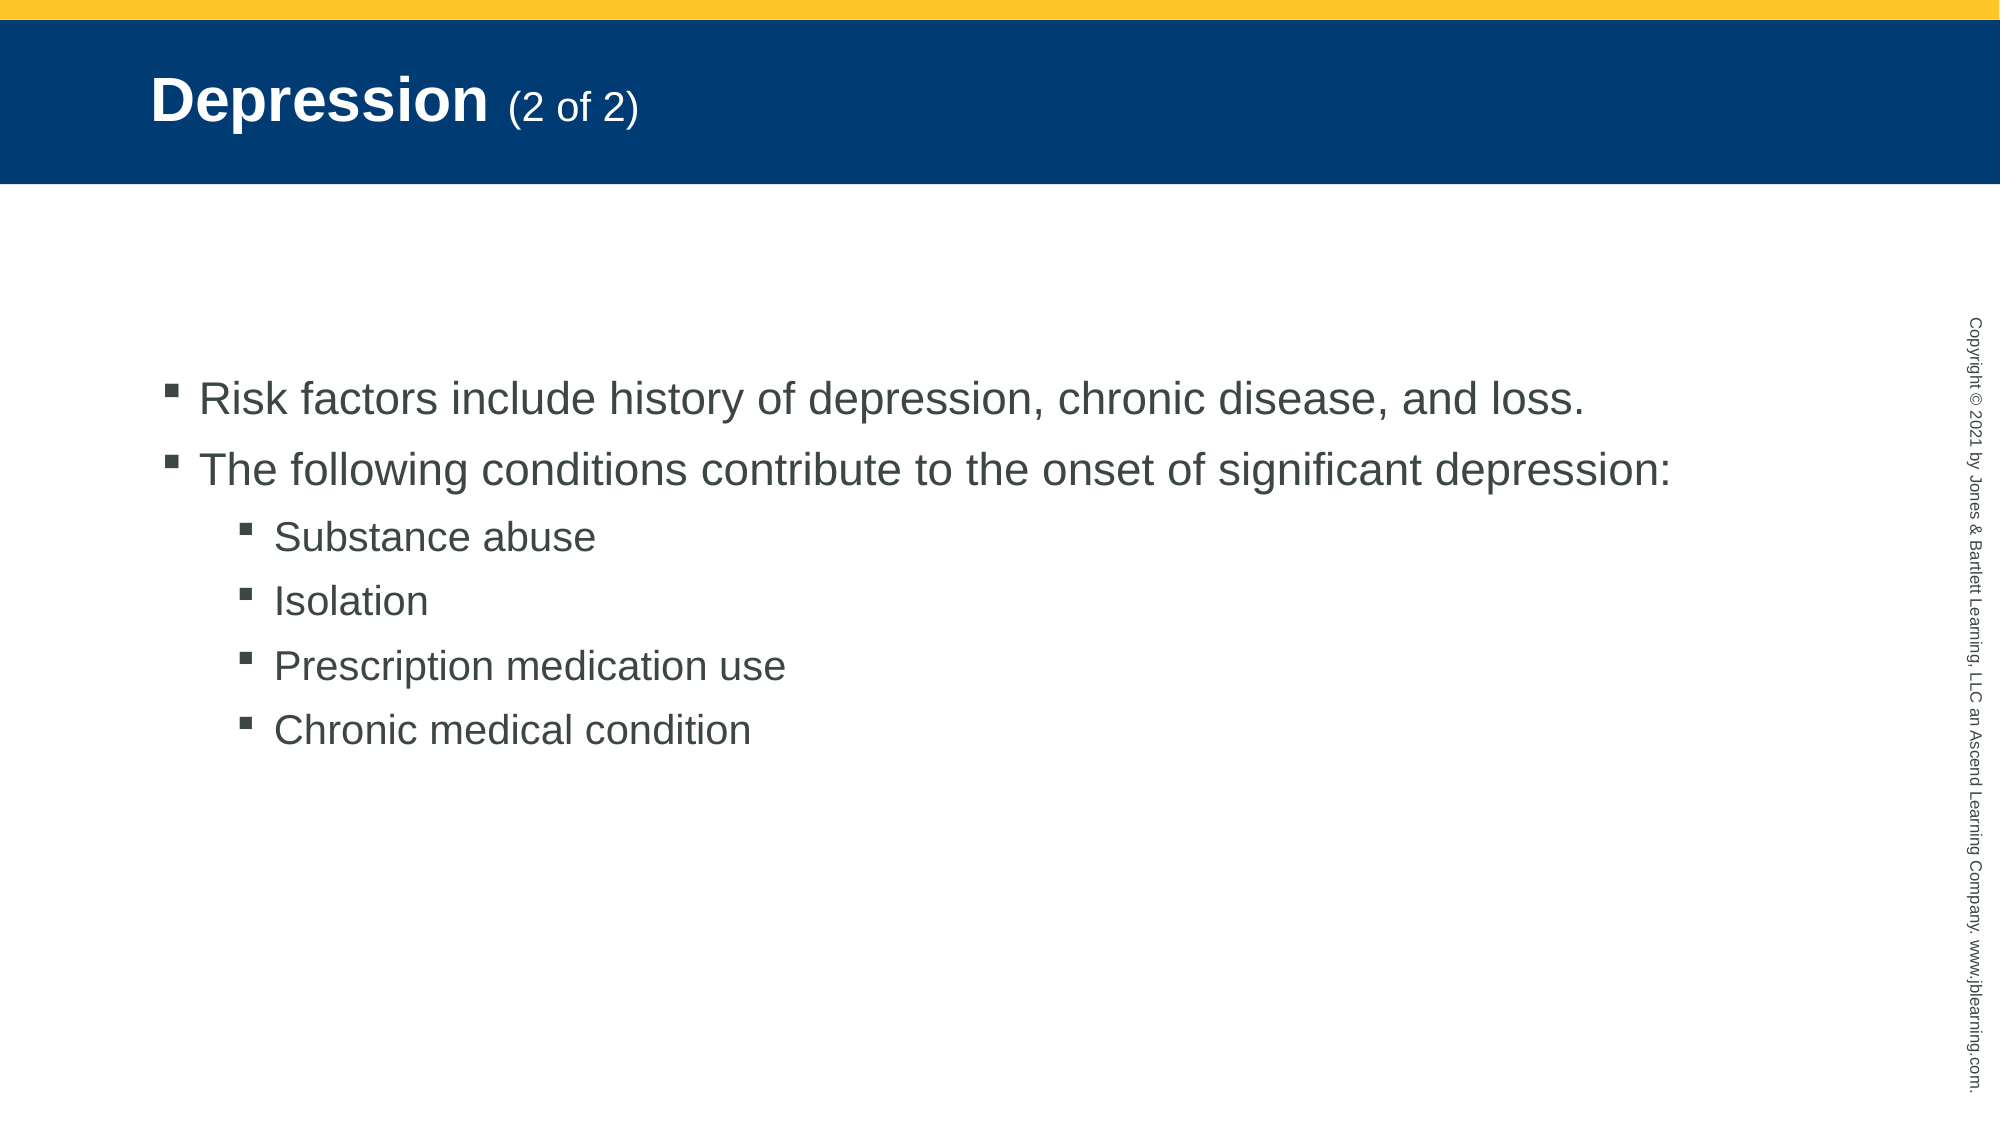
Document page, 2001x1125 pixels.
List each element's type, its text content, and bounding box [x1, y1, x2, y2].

list Risk factors include history of depression, chronic disease, and loss. The following conditions contribute to the onset of significant depression: Substance abuse Isolation Prescription medication use Chronic medical condition [146, 361, 1859, 1016]
title Depression (2 of 2) [0, 19, 2000, 185]
